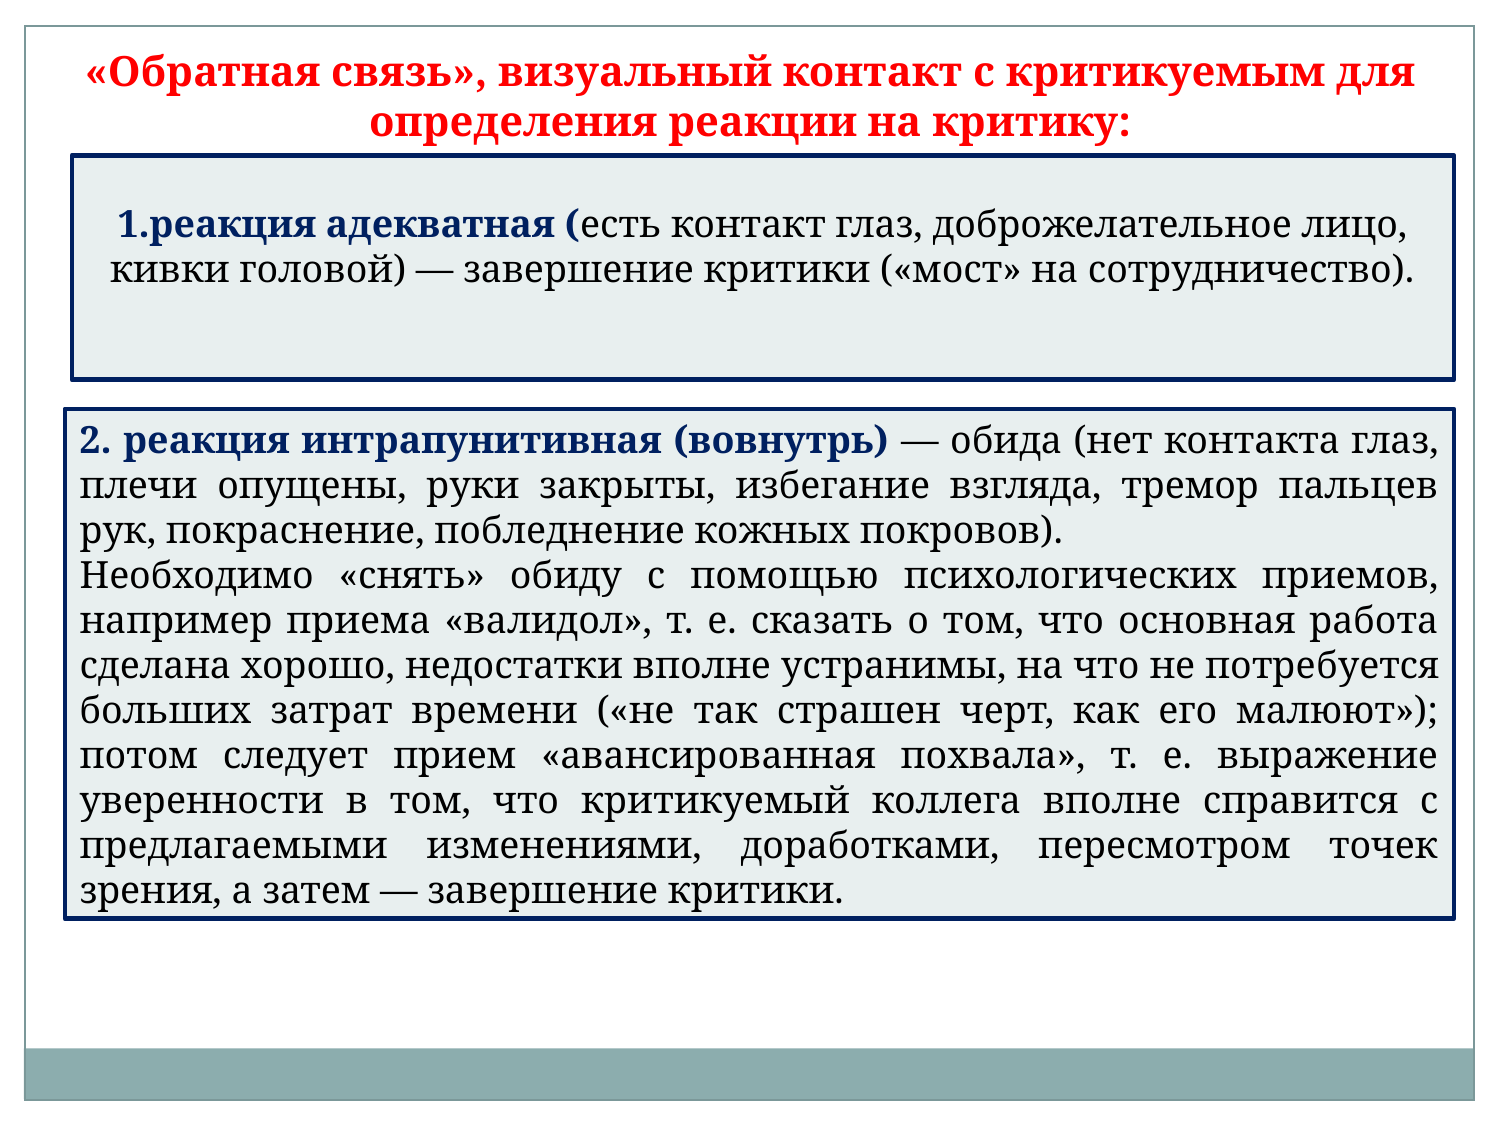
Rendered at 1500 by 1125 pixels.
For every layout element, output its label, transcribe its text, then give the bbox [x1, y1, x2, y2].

text_box «Обратная связь», визуальный контакт с критикуемым для определения реакции на критику: [41, 37, 1459, 152]
text_box 1.реакция адекватная (есть контакт глаз, доброжелательное лицо, кивки головой) — завершение критики («мост» на сотрудничество). [71, 154, 1455, 381]
text_box 2. реакция интрапунитивная (вовнутрь) — обида (нет контакта глаз, плечи опущены, руки закрыты, избегание взгляда, тремор пальцев рук, покраснение, побледнение кожных покровов). Необходимо «снять» обиду с помо­щью психологических приемов, например приема «ва­лидол», т. е. сказать о том, что основная работа сделана хорошо, недостатки вполне устранимы, на что не потре­буется больших затрат времени («не так страшен черт, как его малюют»); потом следует прием «авансированная похвала», т. е. выражение уверенности в том, что кри­тикуемый коллега вполне справится с предлагаемыми изменениями, доработками, пересмотром точек зрения, а затем — завершение критики. [64, 408, 1454, 919]
